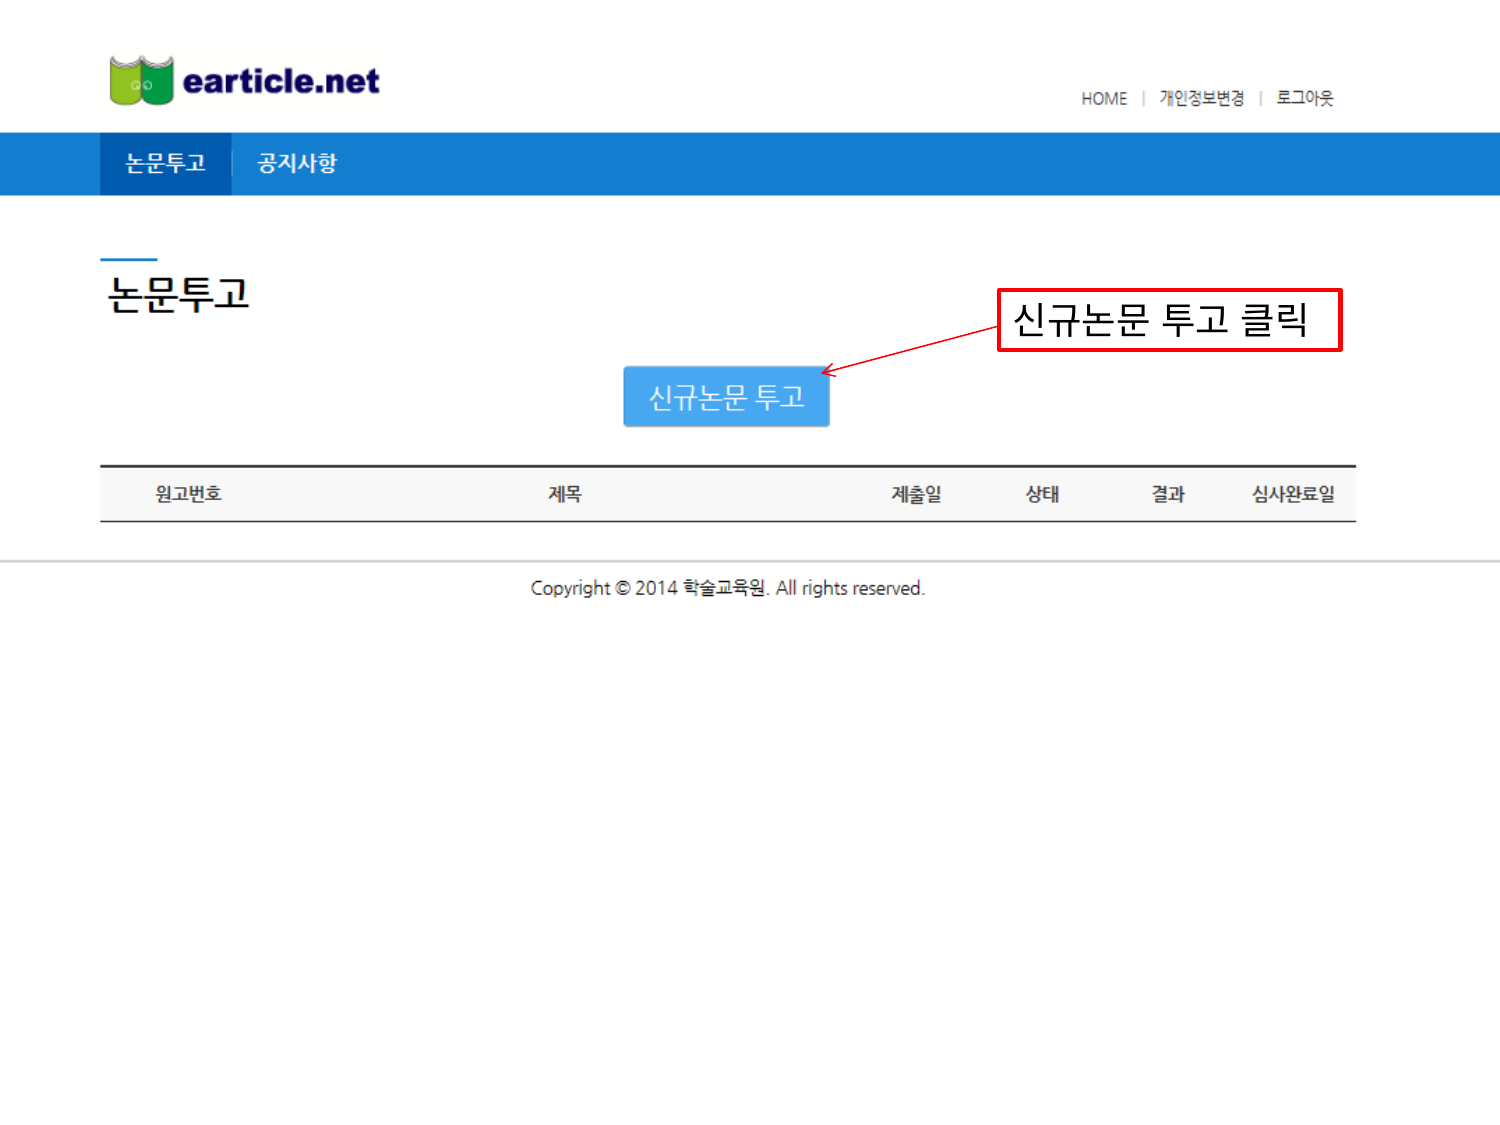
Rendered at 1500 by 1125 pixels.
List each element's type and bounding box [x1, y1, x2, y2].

text_box [820, 325, 999, 374]
picture [0, 2, 1500, 670]
